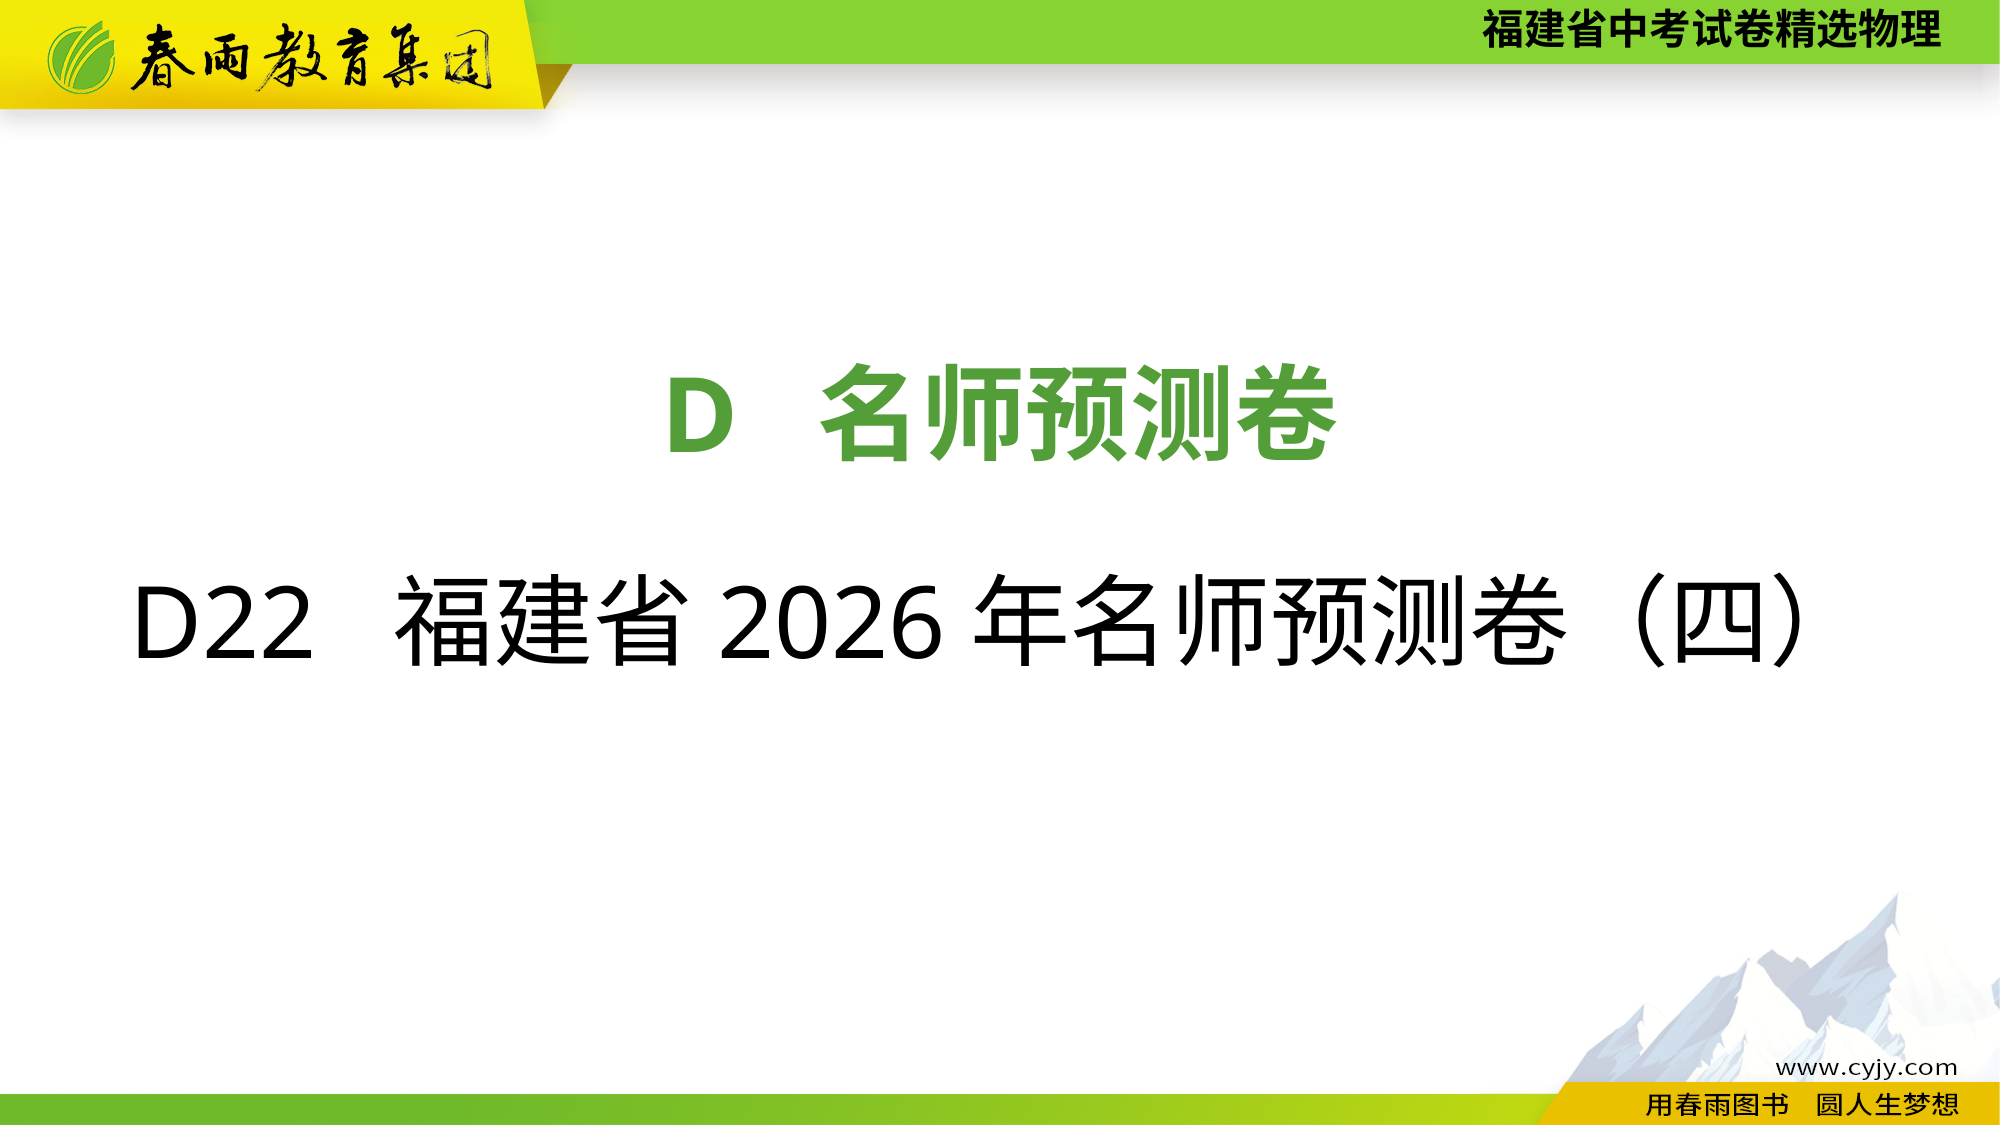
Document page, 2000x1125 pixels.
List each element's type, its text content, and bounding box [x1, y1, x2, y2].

picture [0, 0, 2000, 1125]
text_box D22 福建省2026年名师预测卷（四） [54, 491, 1946, 687]
text_box D 名师预测卷 [54, 278, 1946, 482]
